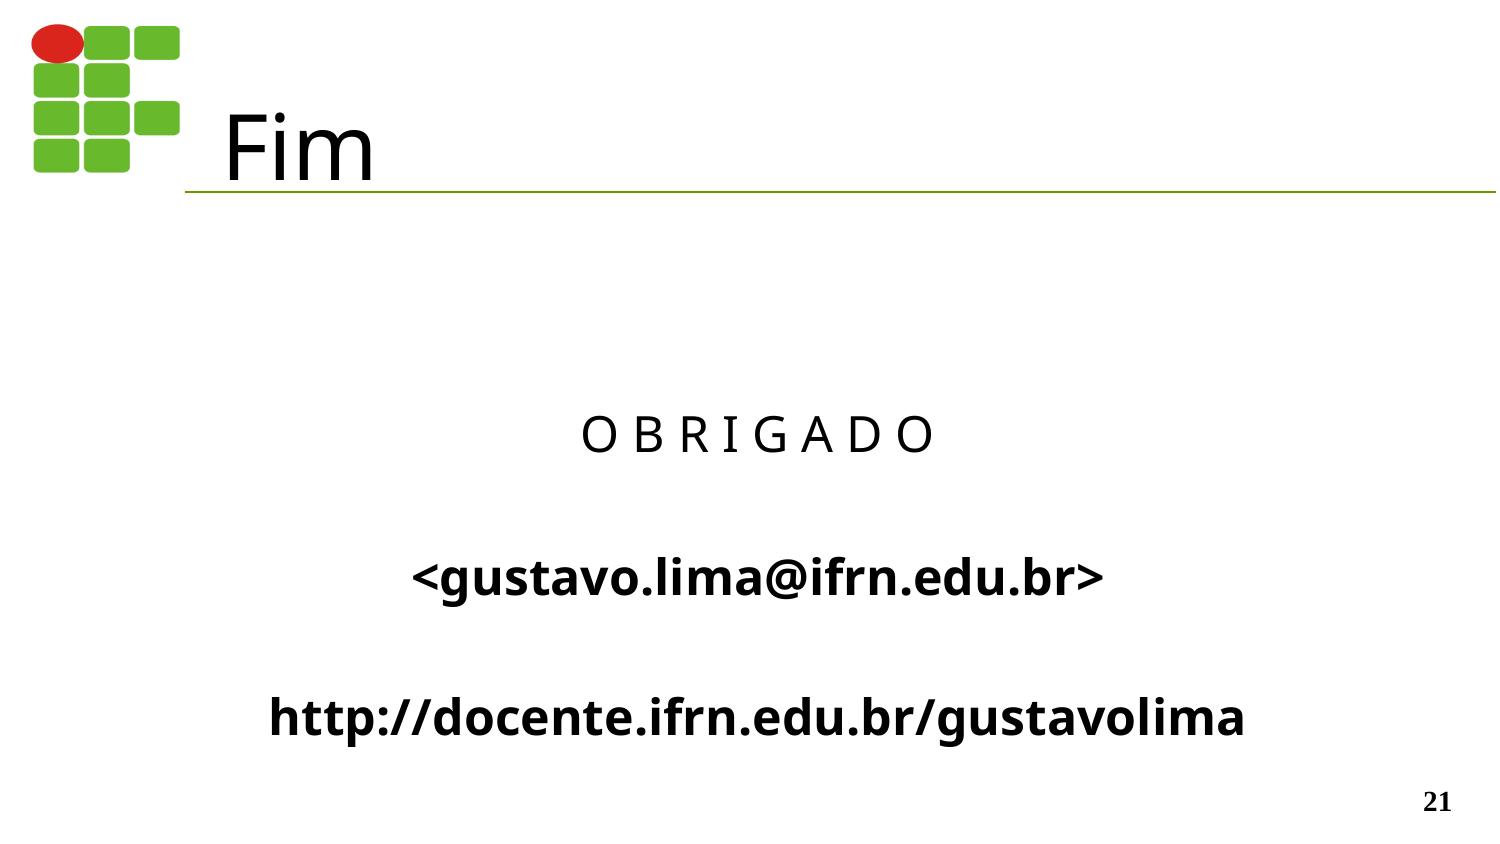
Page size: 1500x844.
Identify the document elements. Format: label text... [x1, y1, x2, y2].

list O B R I G A D O <gustavo.lima@ifrn.edu.br> http://docente.ifrn.edu.br/gustavolima [46, 248, 1469, 755]
title Fim [206, 26, 1468, 207]
picture [29, 23, 182, 174]
text_box ‹#› [1155, 768, 1468, 825]
